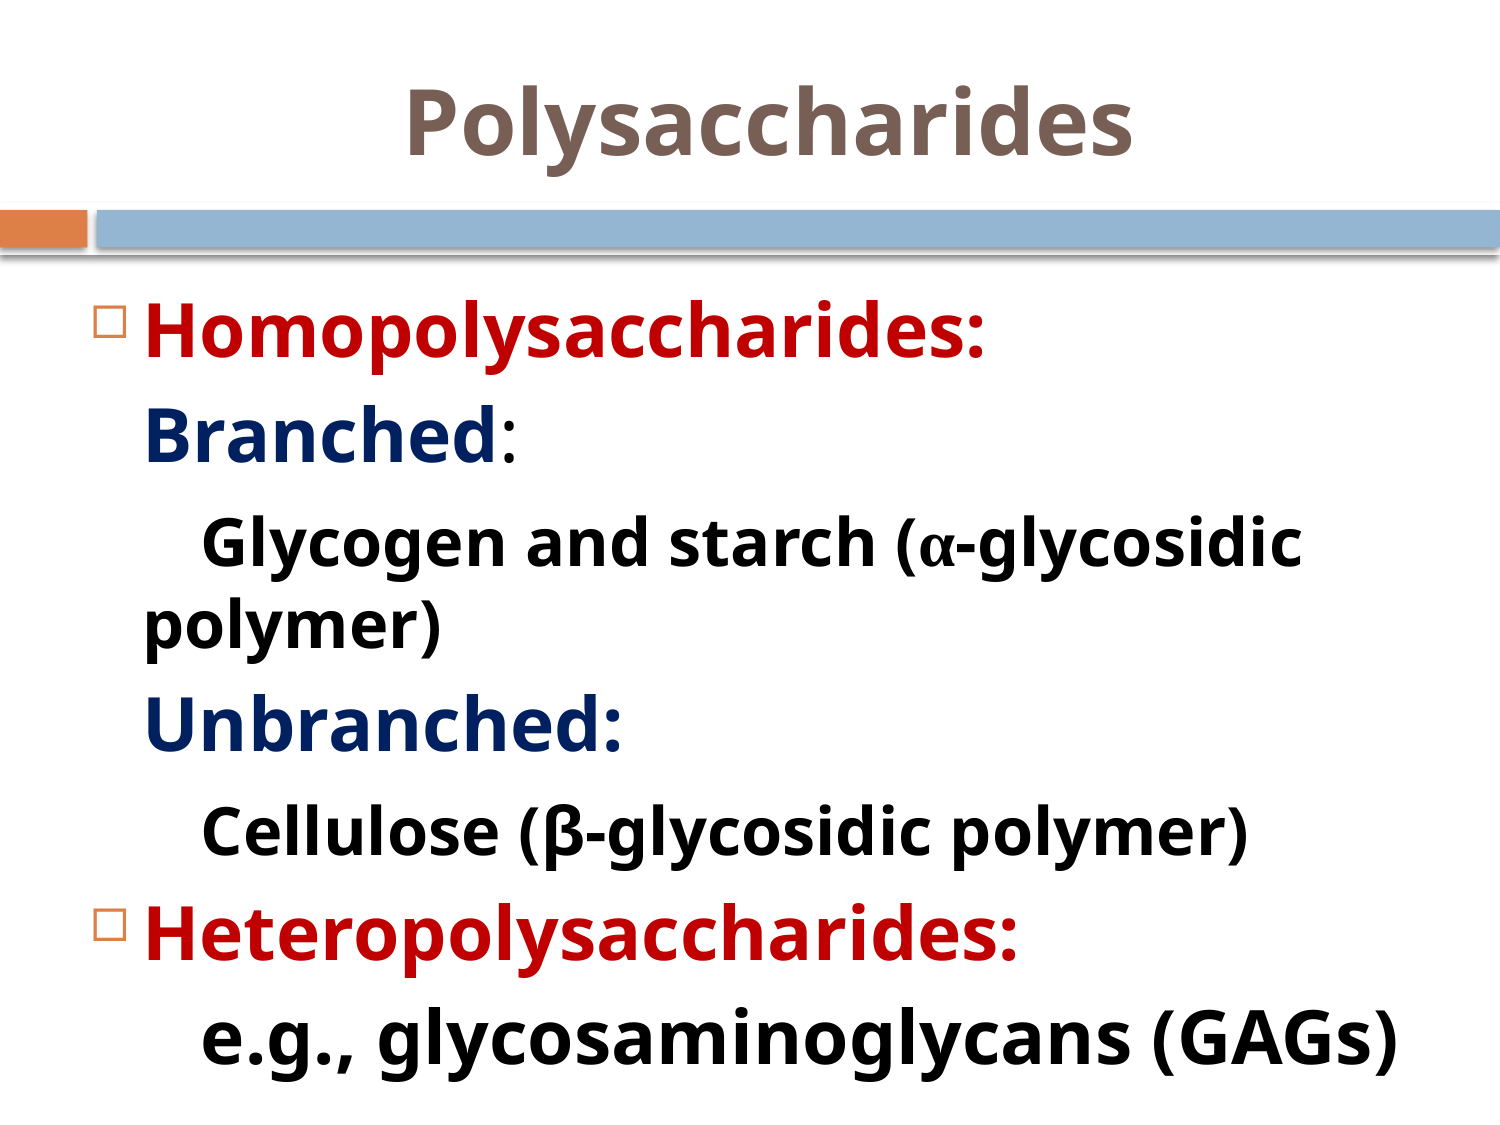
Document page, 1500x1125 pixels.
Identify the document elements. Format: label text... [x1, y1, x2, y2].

list Homopolysaccharides: Branched: Glycogen and starch (α-glycosidic polymer) Unbranched: Cellulose (β-glycosidic polymer) Heteropolysaccharides: e.g., glycosaminoglycans (GAGs) [75, 275, 1450, 1025]
title Polysaccharides [100, 37, 1438, 200]
